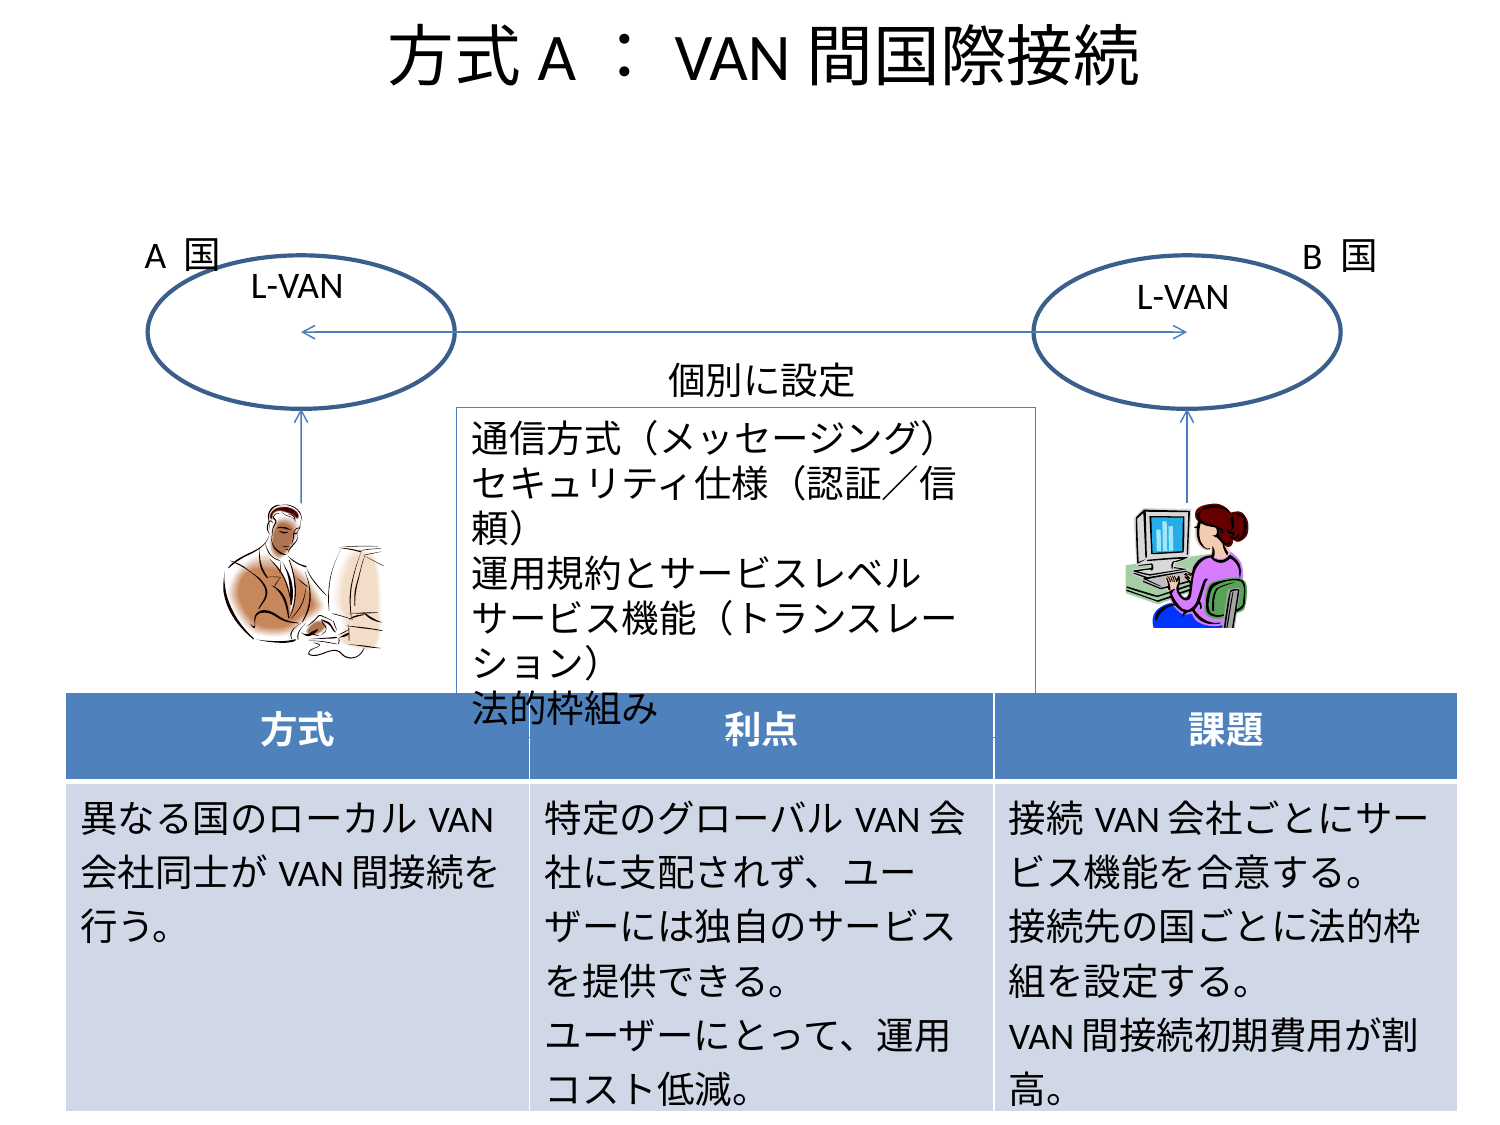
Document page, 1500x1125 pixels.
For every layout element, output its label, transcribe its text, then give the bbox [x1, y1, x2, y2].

table_cell 接続VAN会社ごとにサービス機能を合意する。 接続先の国ごとに法的枠組を設定する。 VAN間接続初期費用が割高。 [995, 784, 1457, 1111]
picture [218, 503, 384, 661]
text_box L-VAN [236, 253, 366, 314]
table_cell 特定のグローバルVAN会社に支配されず、ユーザーには独自のサービスを提供できる。 ユーザーにとって、運用コスト低減。 [530, 784, 993, 1111]
table_cell 異なる国のローカルVAN会社同士がVAN間接続を行う。 [66, 784, 529, 1111]
text_box A 国 [129, 223, 236, 284]
table_header 課題 [995, 693, 1457, 779]
picture [1125, 503, 1249, 630]
text_box 方式A：VAN間国際接続 [338, 6, 1190, 102]
text_box B 国 [1287, 224, 1394, 285]
table_header 利点 [530, 738, 993, 779]
text_box [145, 260, 457, 411]
text_box L-VAN [1122, 264, 1252, 325]
table_header 方式 [66, 693, 529, 779]
text_box [1031, 253, 1343, 411]
text_box 通信方式（メッセージング） セキュリティ仕様（認証／信頼） 運用規約とサービスレベル サービス機能（トランスレーション） 法的枠組み [456, 407, 1036, 738]
text_box 個別に設定 [537, 349, 987, 410]
